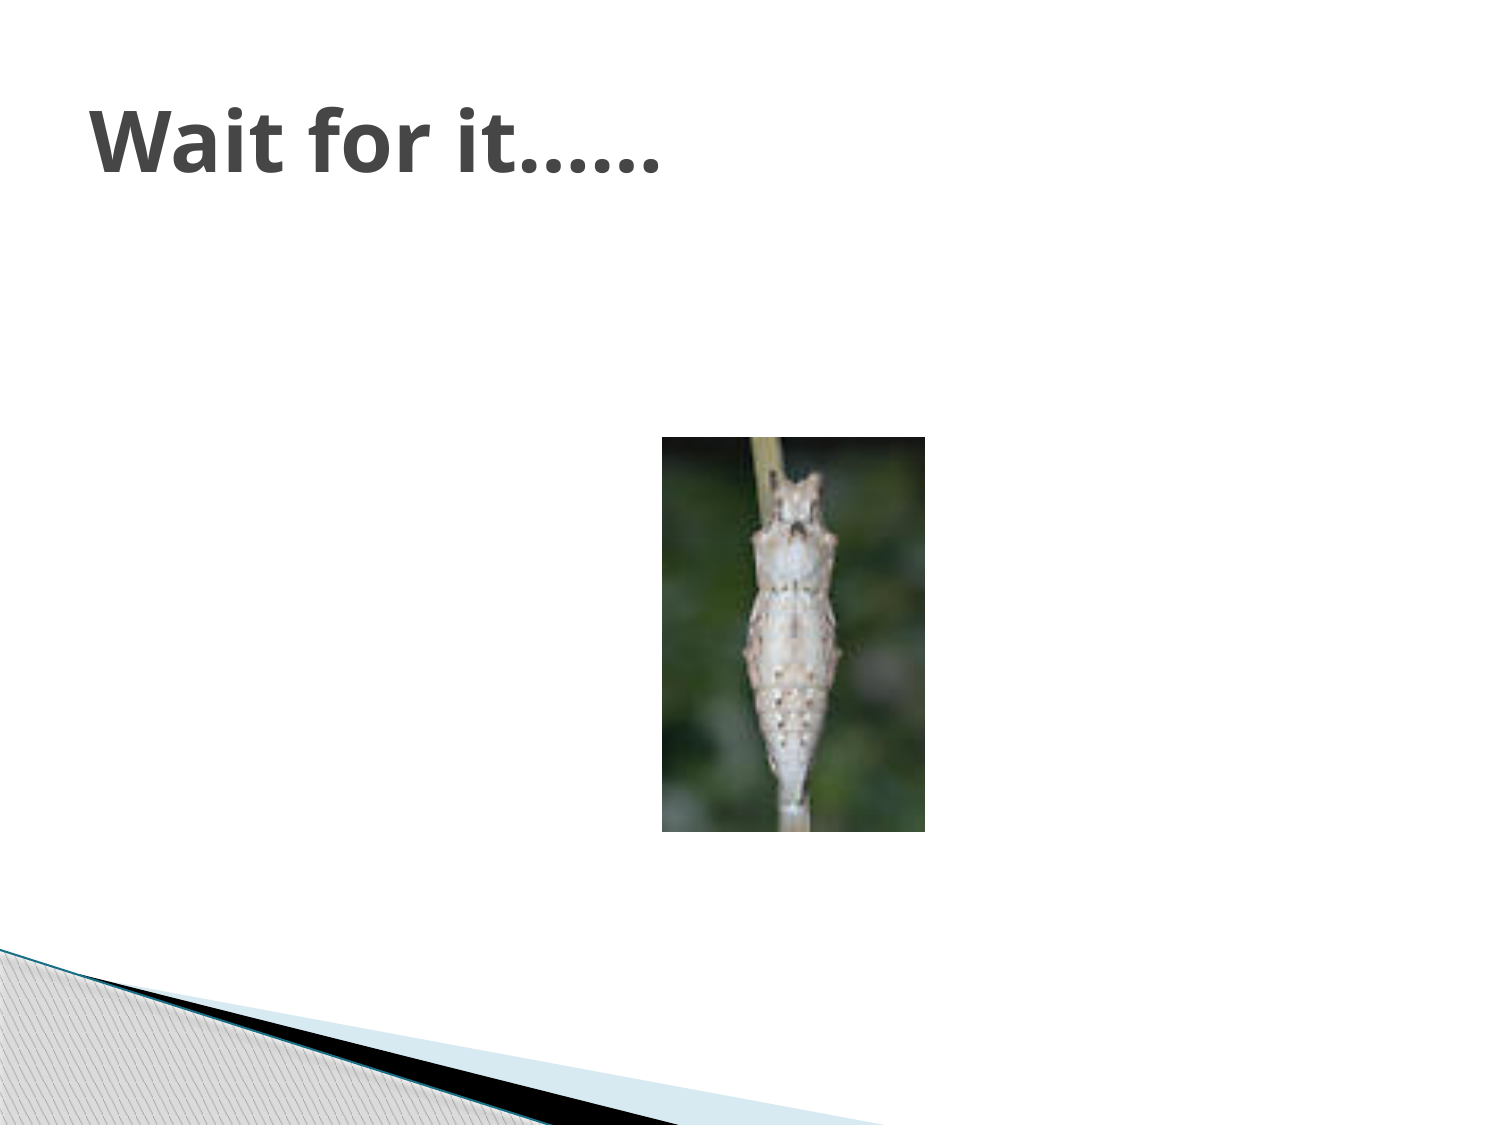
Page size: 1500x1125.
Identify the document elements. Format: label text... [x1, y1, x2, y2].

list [662, 437, 925, 833]
title Wait for it…… [75, 45, 1425, 233]
